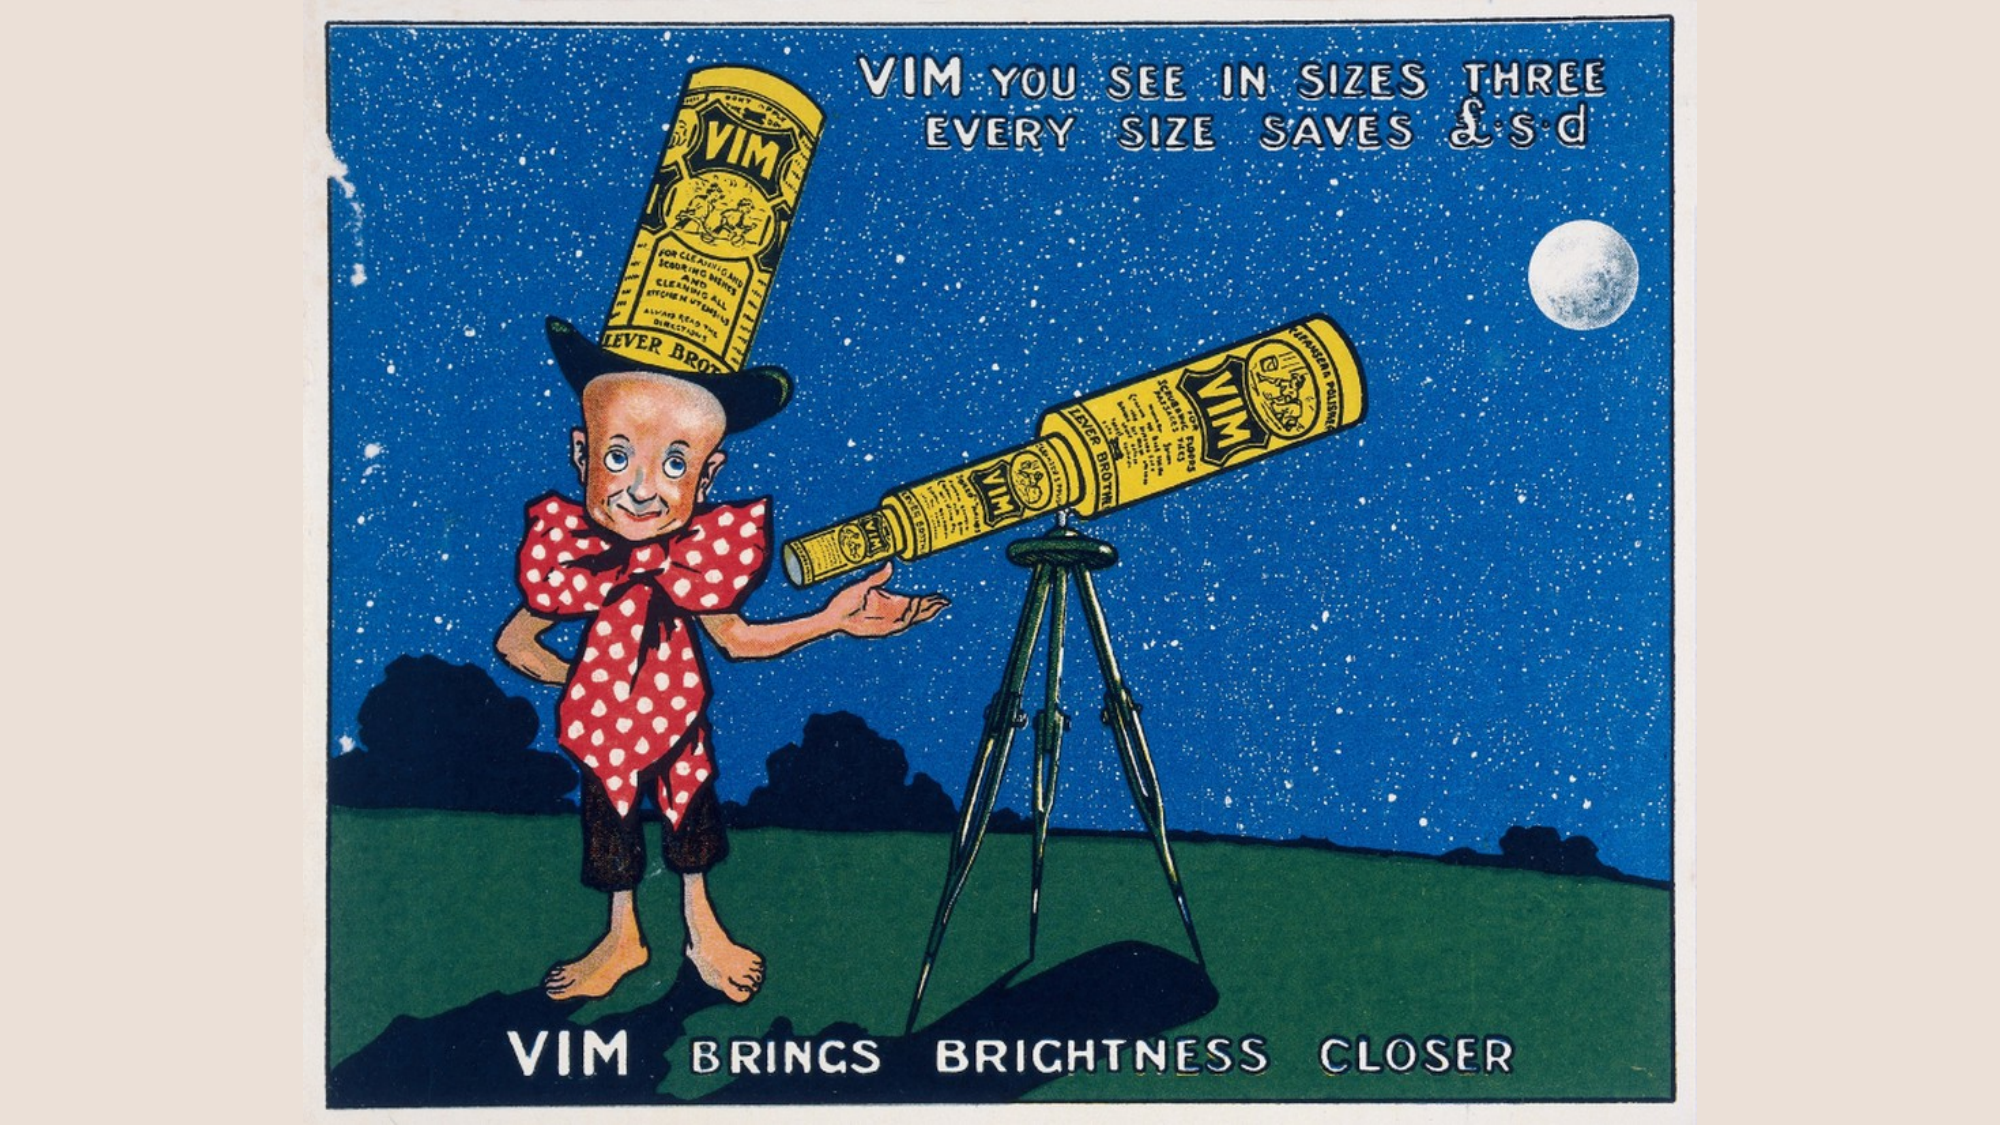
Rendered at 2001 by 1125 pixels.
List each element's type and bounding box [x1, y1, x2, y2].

picture [303, 0, 1697, 1125]
